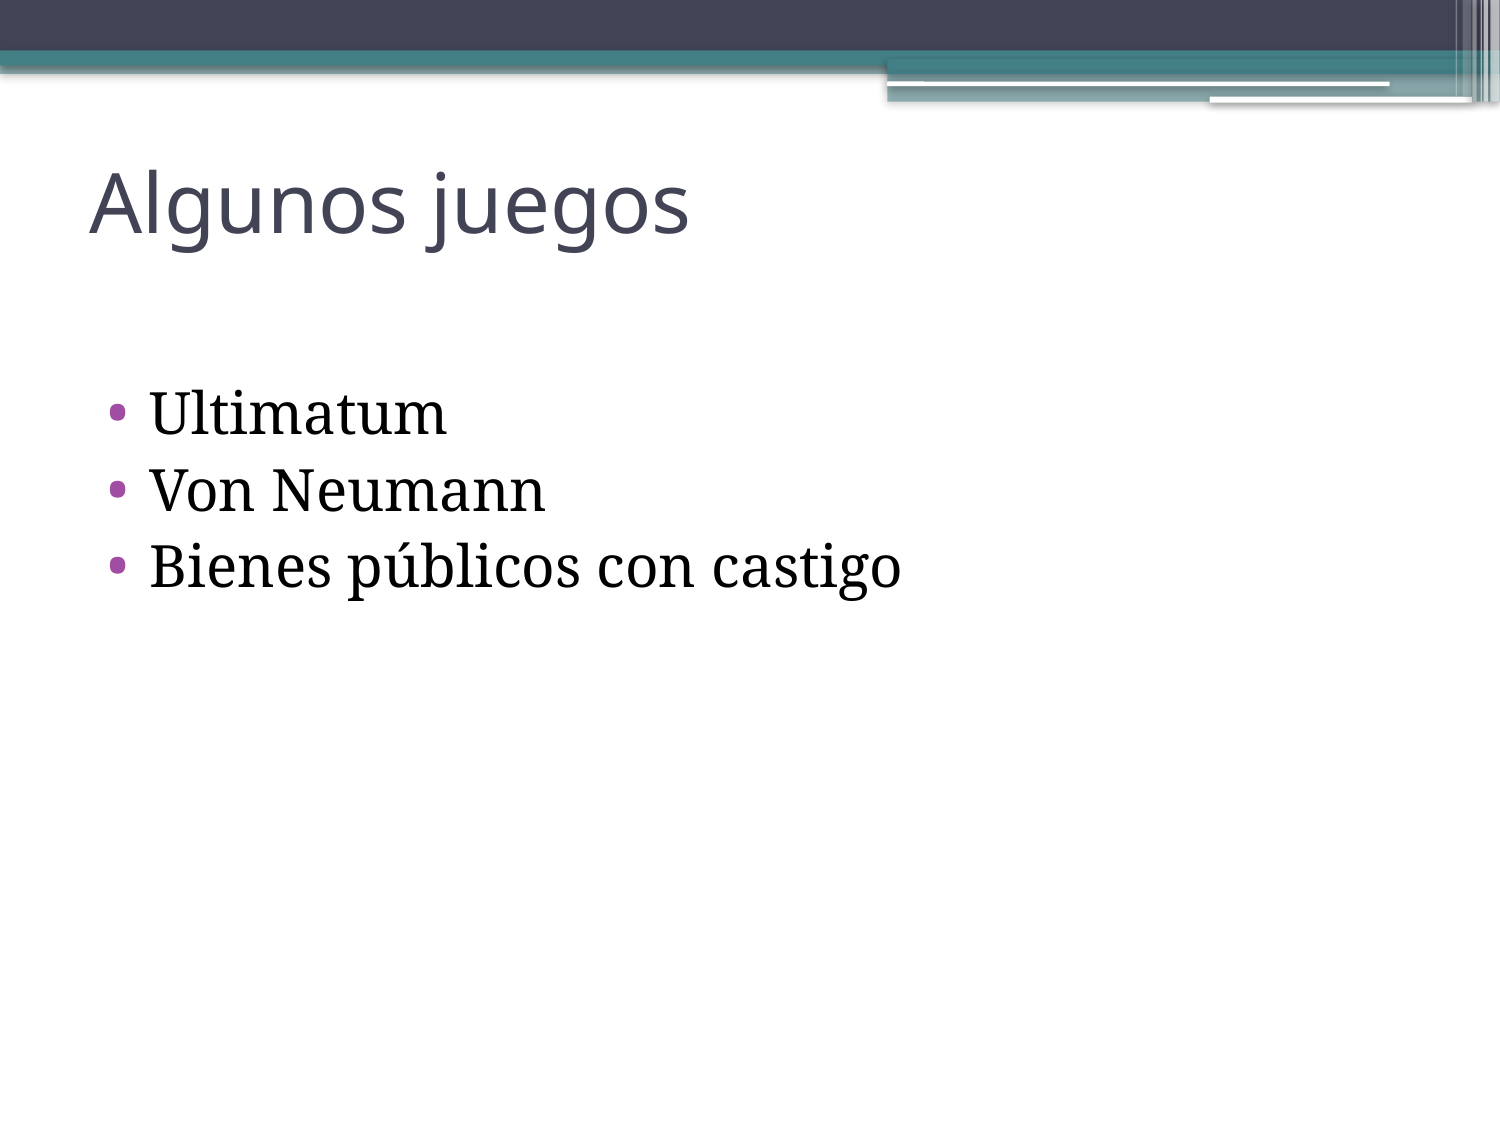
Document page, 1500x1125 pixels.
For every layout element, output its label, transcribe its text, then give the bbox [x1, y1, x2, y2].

list Ultimatum Von Neumann Bienes públicos con castigo [75, 368, 1425, 1079]
title Algunos juegos [75, 112, 1425, 288]
